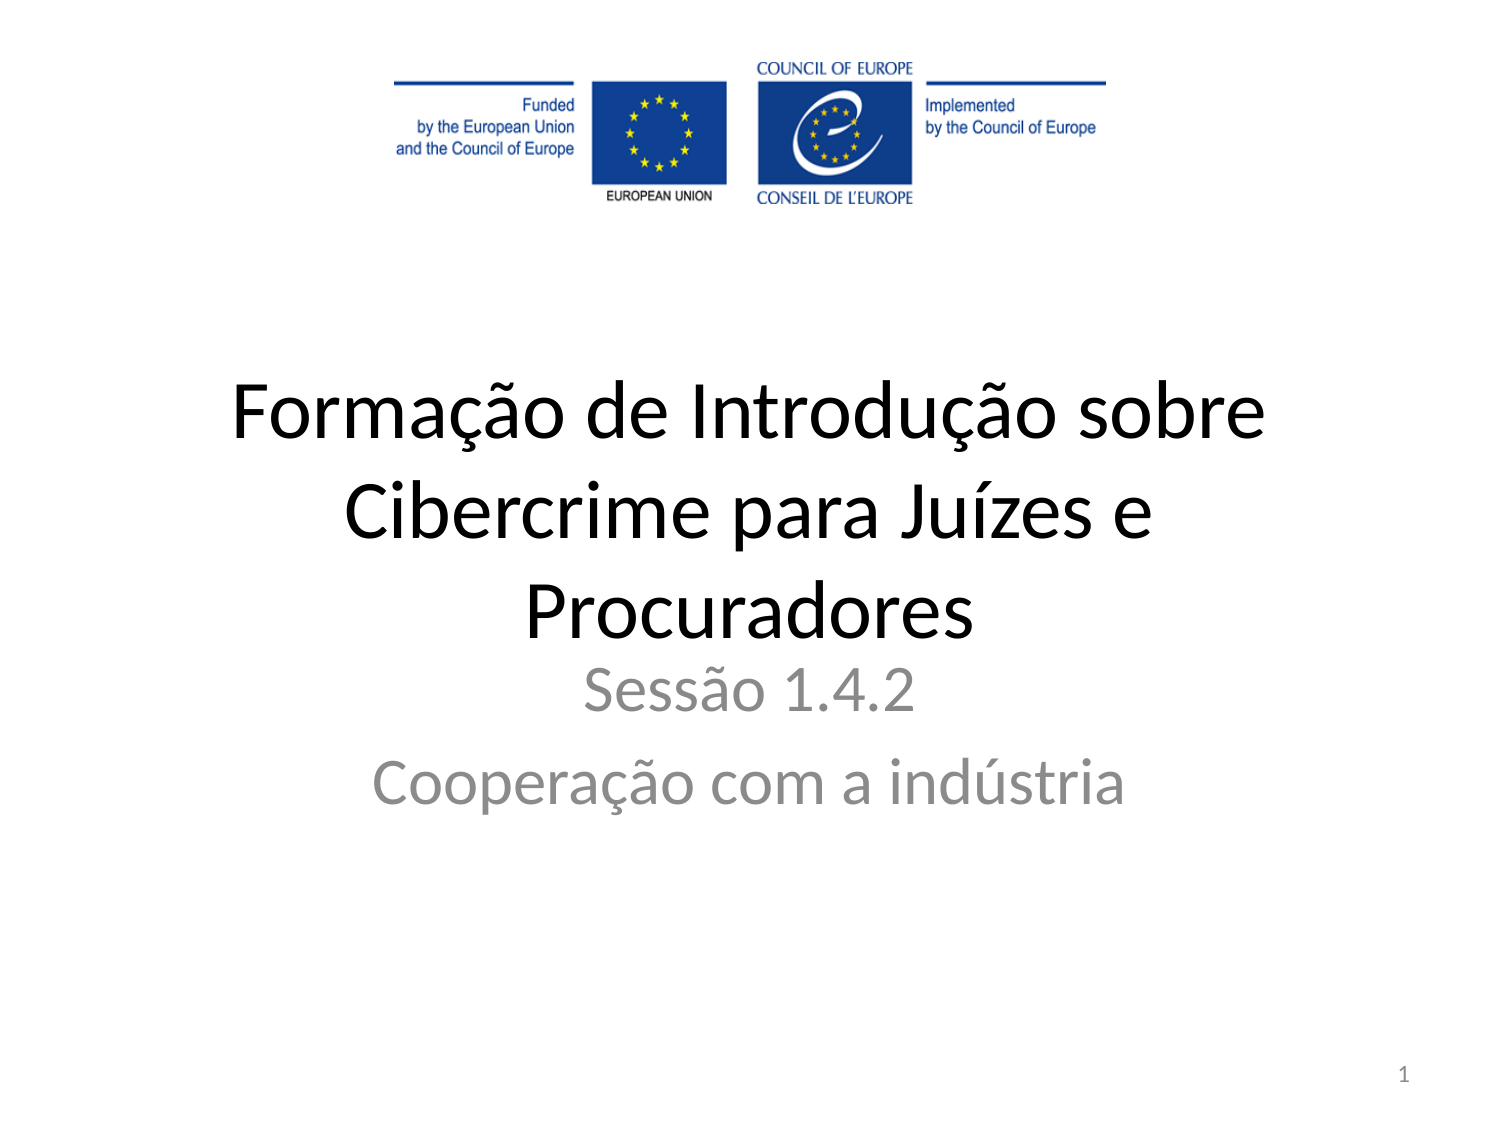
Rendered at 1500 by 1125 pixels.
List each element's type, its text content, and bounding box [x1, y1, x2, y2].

title Formação de Introdução sobre Cibercrime para Juízes e Procuradores [112, 348, 1388, 587]
slide_number 1 [1074, 1042, 1425, 1103]
picture [394, 62, 1106, 205]
subtitle Sessão 1.4.2 Cooperação com a indústria [225, 637, 1275, 925]
